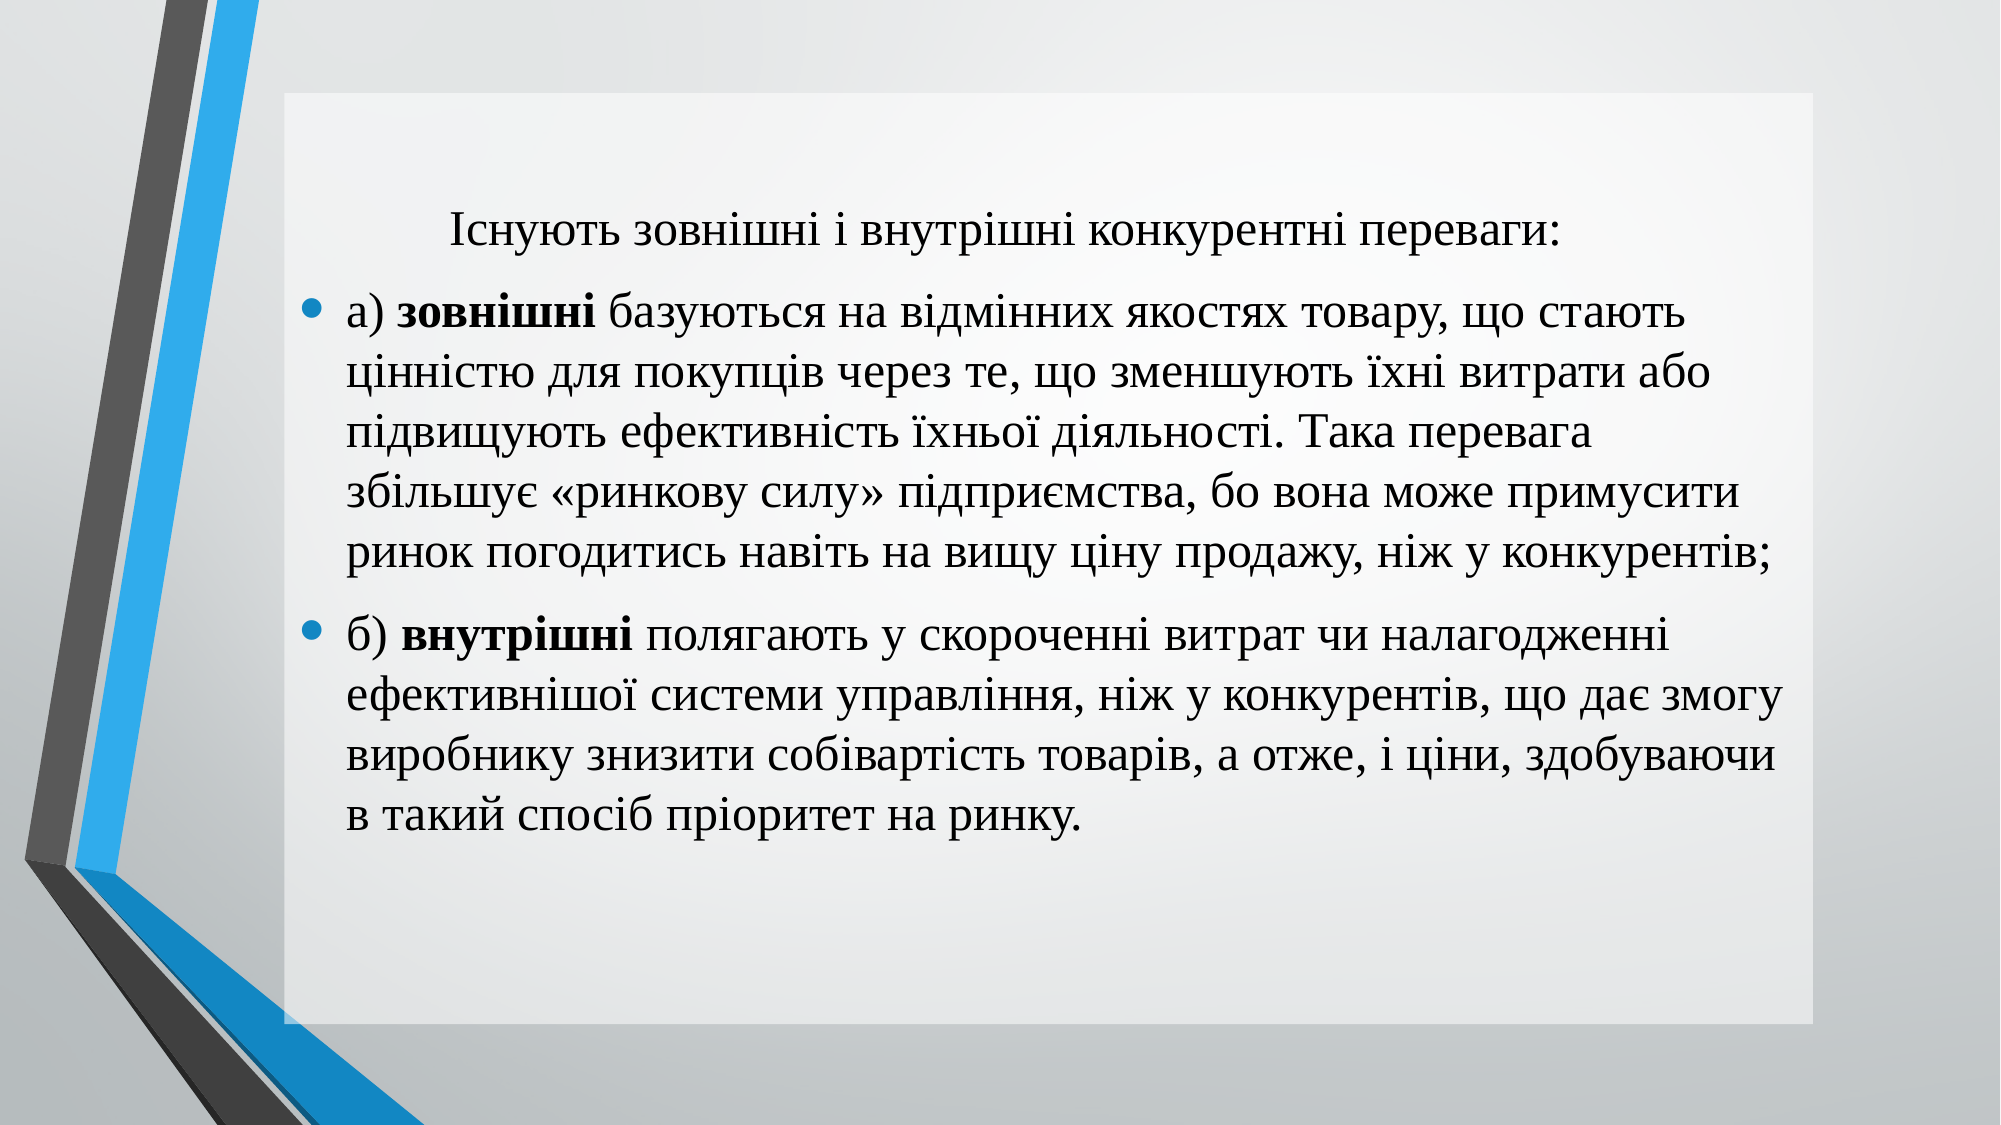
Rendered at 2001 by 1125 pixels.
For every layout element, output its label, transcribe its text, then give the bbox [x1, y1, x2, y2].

list Існують зовнішні і внутрішні конкурентні переваги: а) зовнішні базуються на відмінних якостях товару, що стають цінністю для покупців через те, що зменшують їхні витрати або підвищують ефективність їхньої діяльності. Така перевага збільшує «ринкову силу» підприємства, бо вона може примусити ринок погодитись навіть на вищу ціну продажу, ніж у конкурентів; б) внутрішні полягають у скороченні витрат чи налагодженні ефективнішої системи управління, ніж у конкурентів, що дає змогу виробнику знизити собівартість товарів, а отже, і ціни, здобуваючи в такий спосіб пріоритет на ринку. [284, 93, 1813, 1025]
